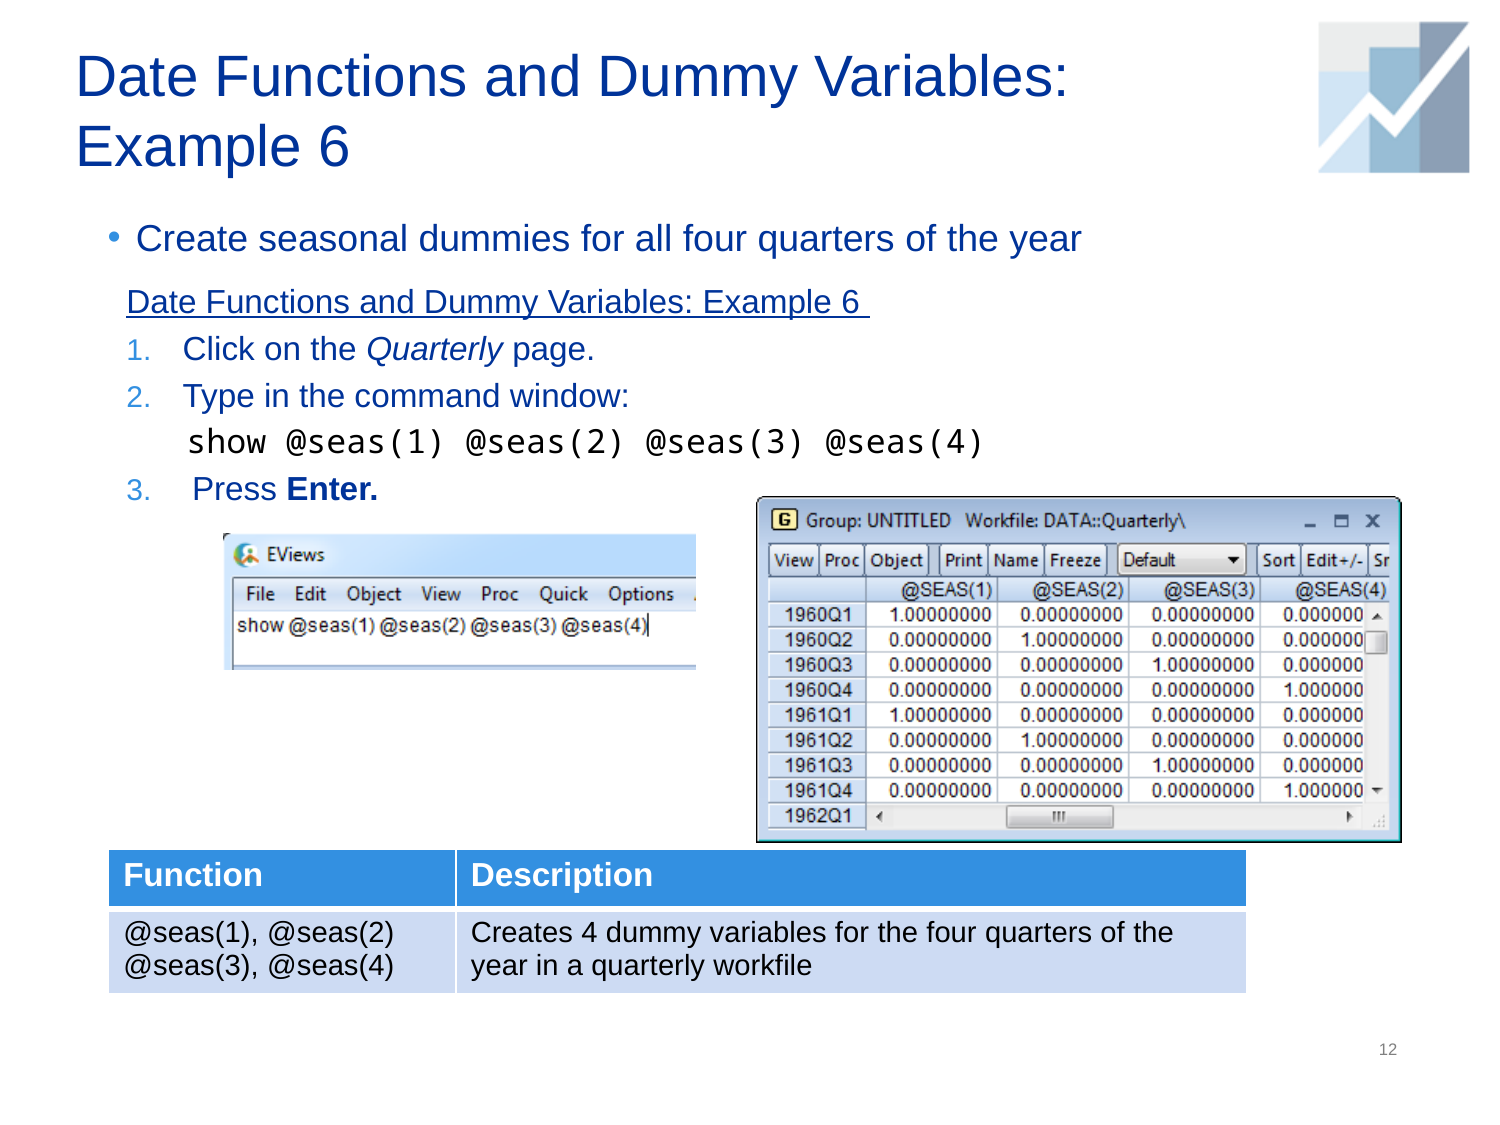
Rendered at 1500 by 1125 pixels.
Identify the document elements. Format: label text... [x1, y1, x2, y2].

text_box Date Functions and Dummy Variables: Example 6 Click on the Quarterly page. Type in the command window: show @seas(1) @seas(2) @seas(3) @seas(4) Press Enter. [111, 273, 1007, 556]
table_header Description [457, 850, 1246, 906]
picture [223, 533, 696, 670]
picture [756, 496, 1402, 843]
slide_number 12 [1262, 1015, 1413, 1067]
text_box Create seasonal dummies for all four quarters of the year [92, 206, 1475, 304]
table_header Function [109, 850, 455, 906]
picture [1300, 11, 1479, 181]
table_cell @seas(1), @seas(2) @seas(3), @seas(4) [109, 912, 455, 993]
text_box Date Functions and Dummy Variables: Example 6 [60, 0, 1295, 186]
table_cell Creates 4 dummy variables for the four quarters of the year in a quarterly workfile [457, 912, 1246, 993]
